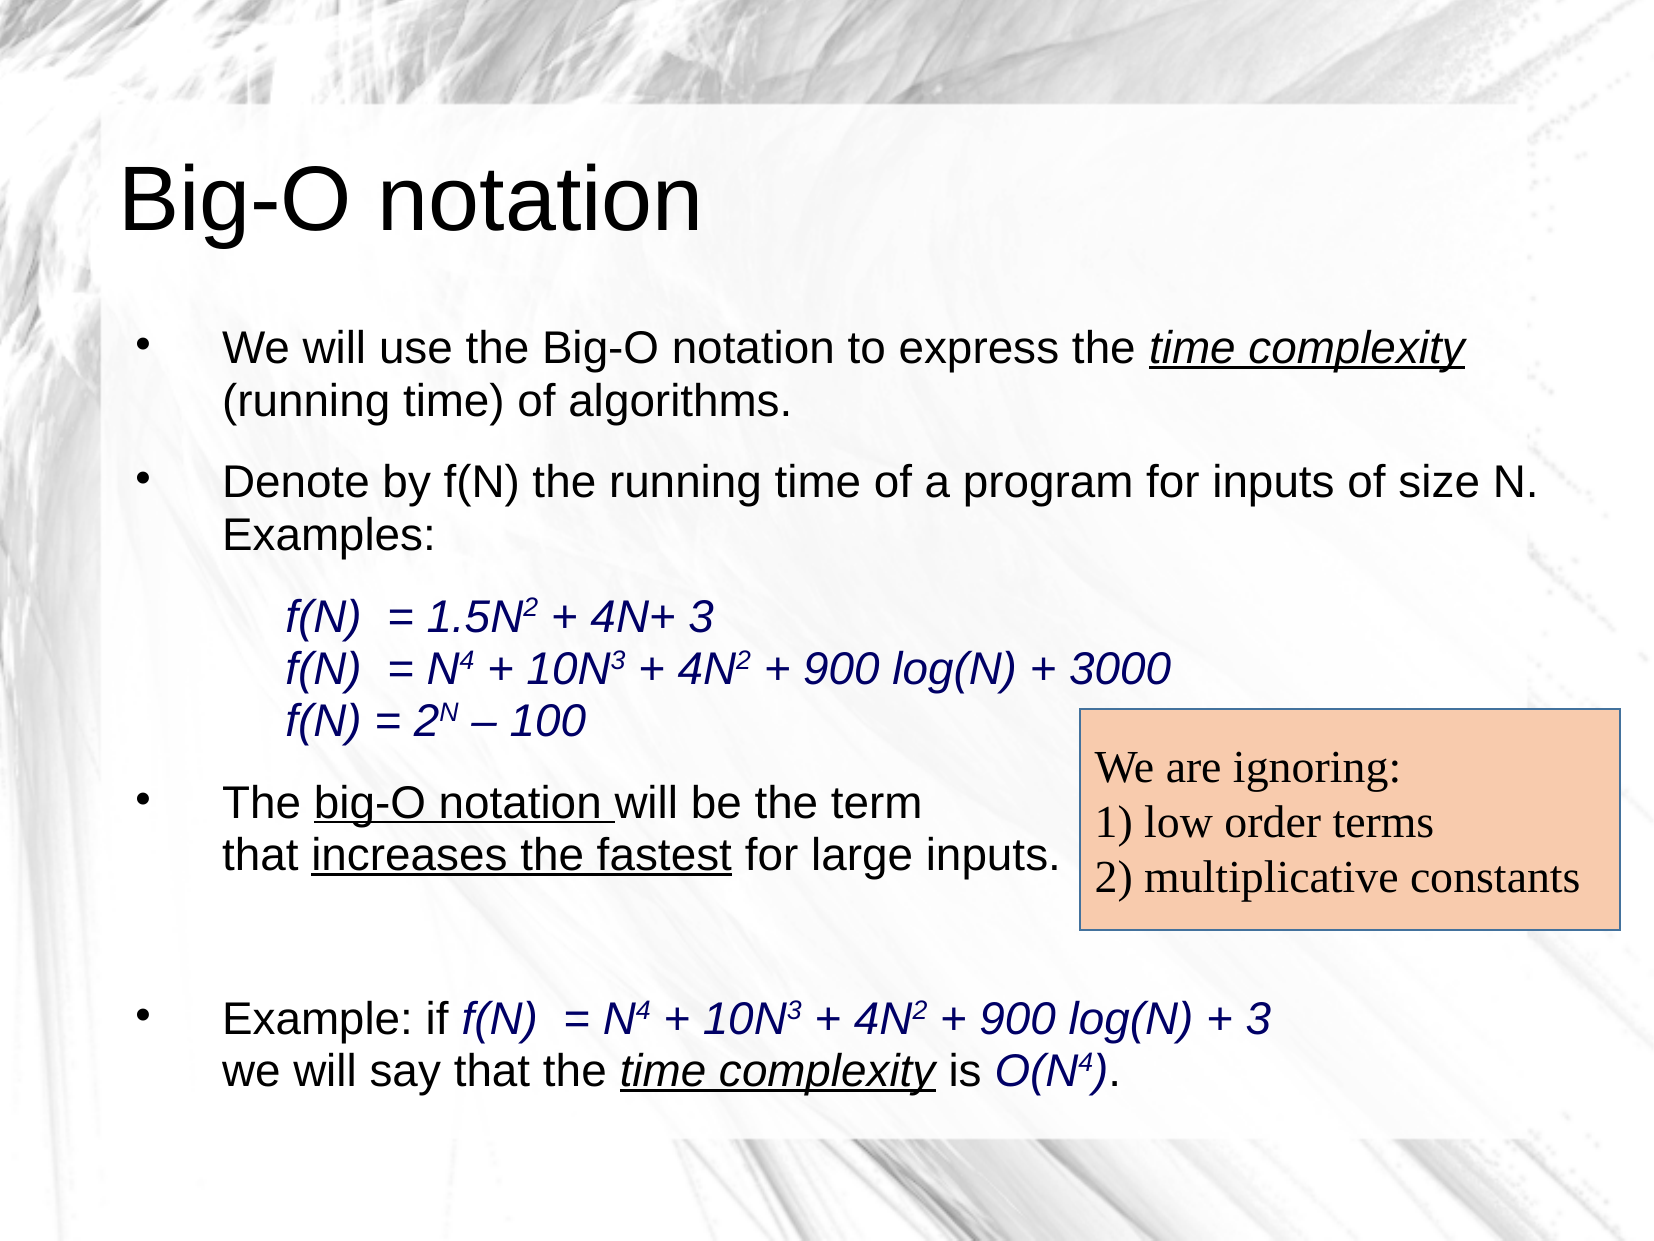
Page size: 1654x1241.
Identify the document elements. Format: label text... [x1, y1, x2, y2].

picture [0, 0, 1654, 1241]
list We will use the Big-O notation to express the time complexity (running time) of algorithms. Denote by f(N) the running time of a program for inputs of size N. Examples: f(N) = 1.5N2 + 4N+ 3 f(N) = N4 + 10N3 + 4N2 + 900 log(N) + 3000 f(N) = 2N – 100 The big-O notation will be the term that increases the fastest for large inputs. Example: if f(N) = N4 + 10N3 + 4N2 + 900 log(N) + 3 we will say that the time complexity is O(N4). [118, 319, 1571, 1109]
title Big-O notation [118, 112, 1506, 281]
text_box We are ignoring: 1) low order terms 2) multiplicative constants [1079, 709, 1620, 930]
